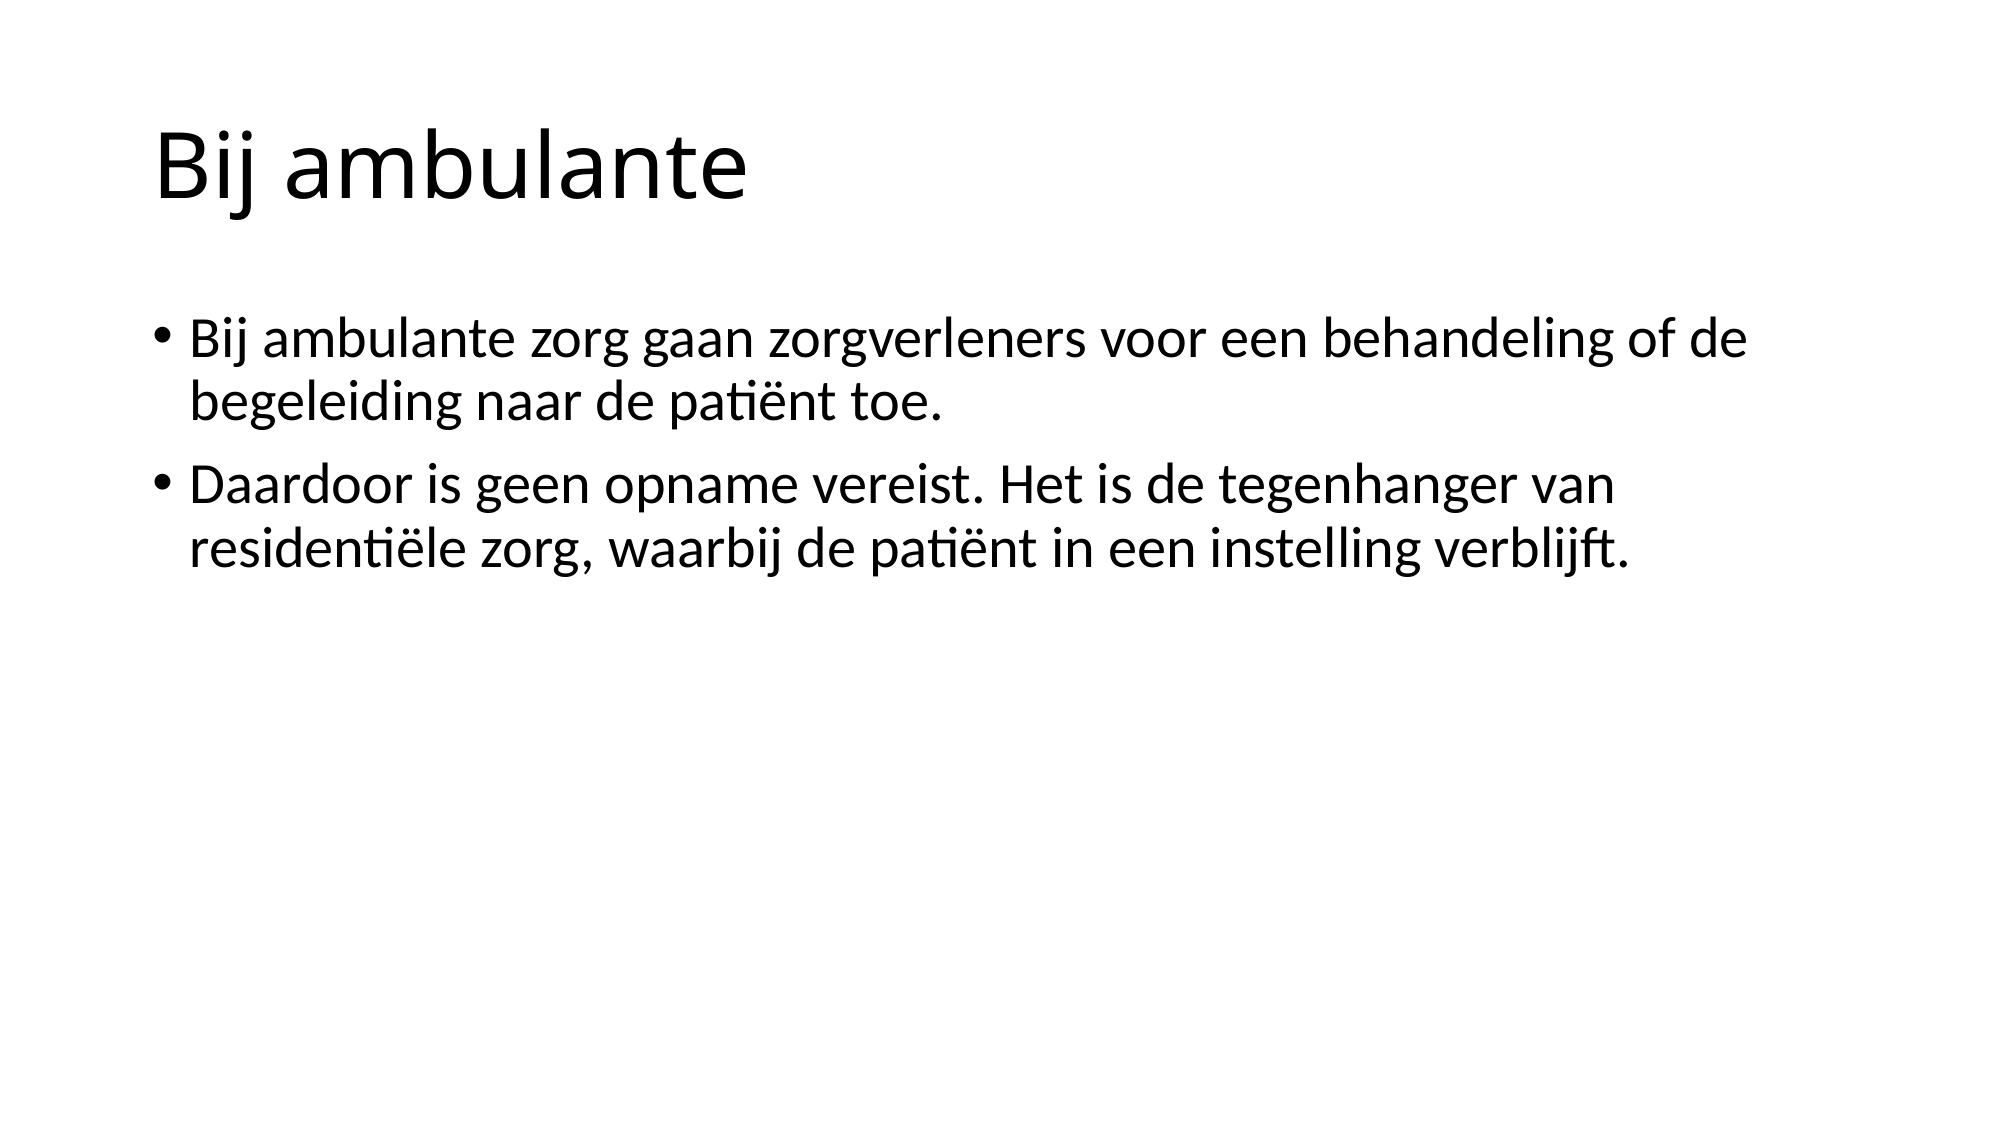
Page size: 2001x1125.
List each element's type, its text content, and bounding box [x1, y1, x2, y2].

list Bij ambulante zorg gaan zorgverleners voor een behandeling of de begeleiding naar de patiënt toe. Daardoor is geen opname vereist. Het is de tegenhanger van residentiële zorg, waarbij de patiënt in een instelling verblijft. [137, 299, 1863, 1014]
title Bij ambulante [137, 59, 1863, 278]
